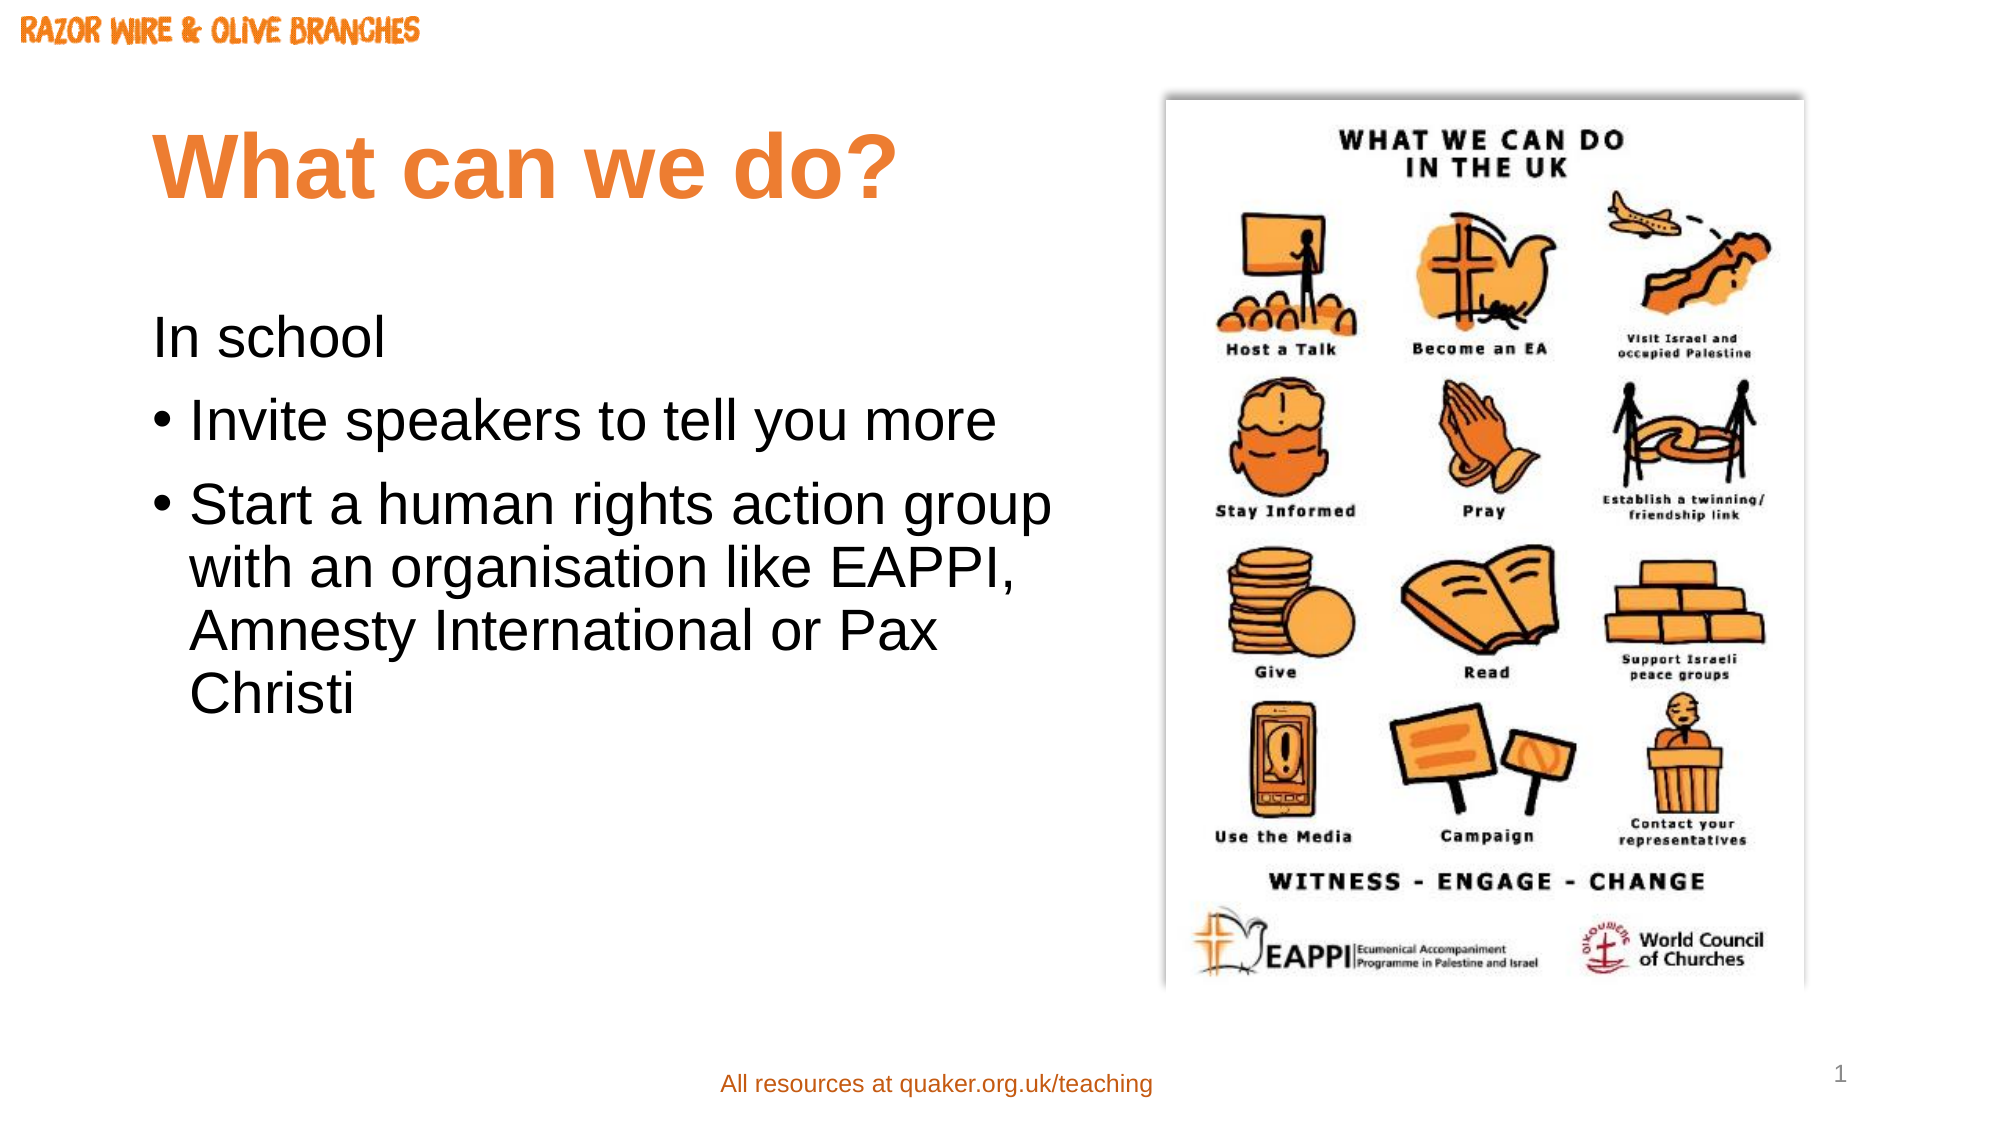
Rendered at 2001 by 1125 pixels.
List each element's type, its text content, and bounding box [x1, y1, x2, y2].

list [1166, 100, 1804, 994]
text_box In school Invite speakers to tell you more Start a human rights action group with an organisation like EAPPI, Amnesty International or Pax Christi [137, 299, 1074, 1014]
title What can we do? [137, 59, 1863, 278]
slide_number 1 [1412, 1042, 1863, 1103]
footer All resources at quaker.org.uk/teaching [600, 1052, 1275, 1112]
